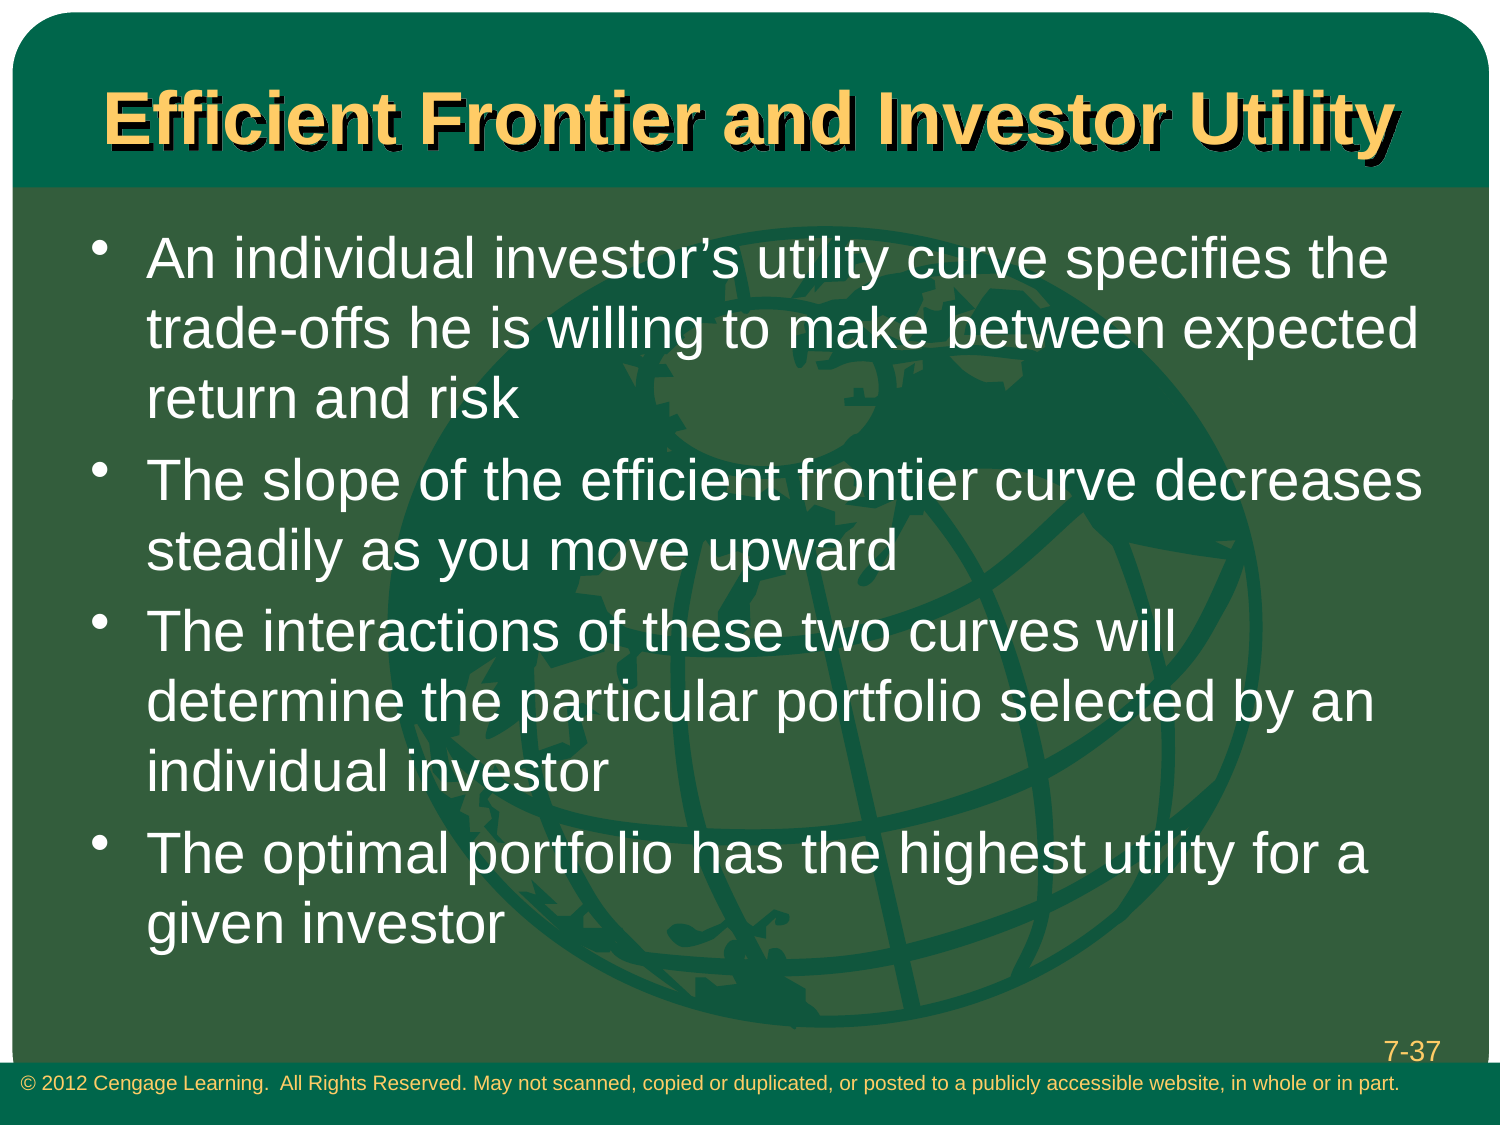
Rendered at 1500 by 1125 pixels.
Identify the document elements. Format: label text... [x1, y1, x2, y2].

title Efficient Frontier and Investor Utility [75, 37, 1425, 193]
slide_number 7-37 [1325, 1025, 1500, 1062]
list An individual investor’s utility curve specifies the trade-offs he is willing to make between expected return and risk The slope of the efficient frontier curve decreases steadily as you move upward The interactions of these two curves will determine the particular portfolio selected by an individual investor The optimal portfolio has the highest utility for a given investor [75, 212, 1463, 1013]
footer © 2012 Cengage Learning. All Rights Reserved. May not scanned, copied or duplicated, or posted to a publicly accessible website, in whole or in part. [0, 1062, 1500, 1125]
